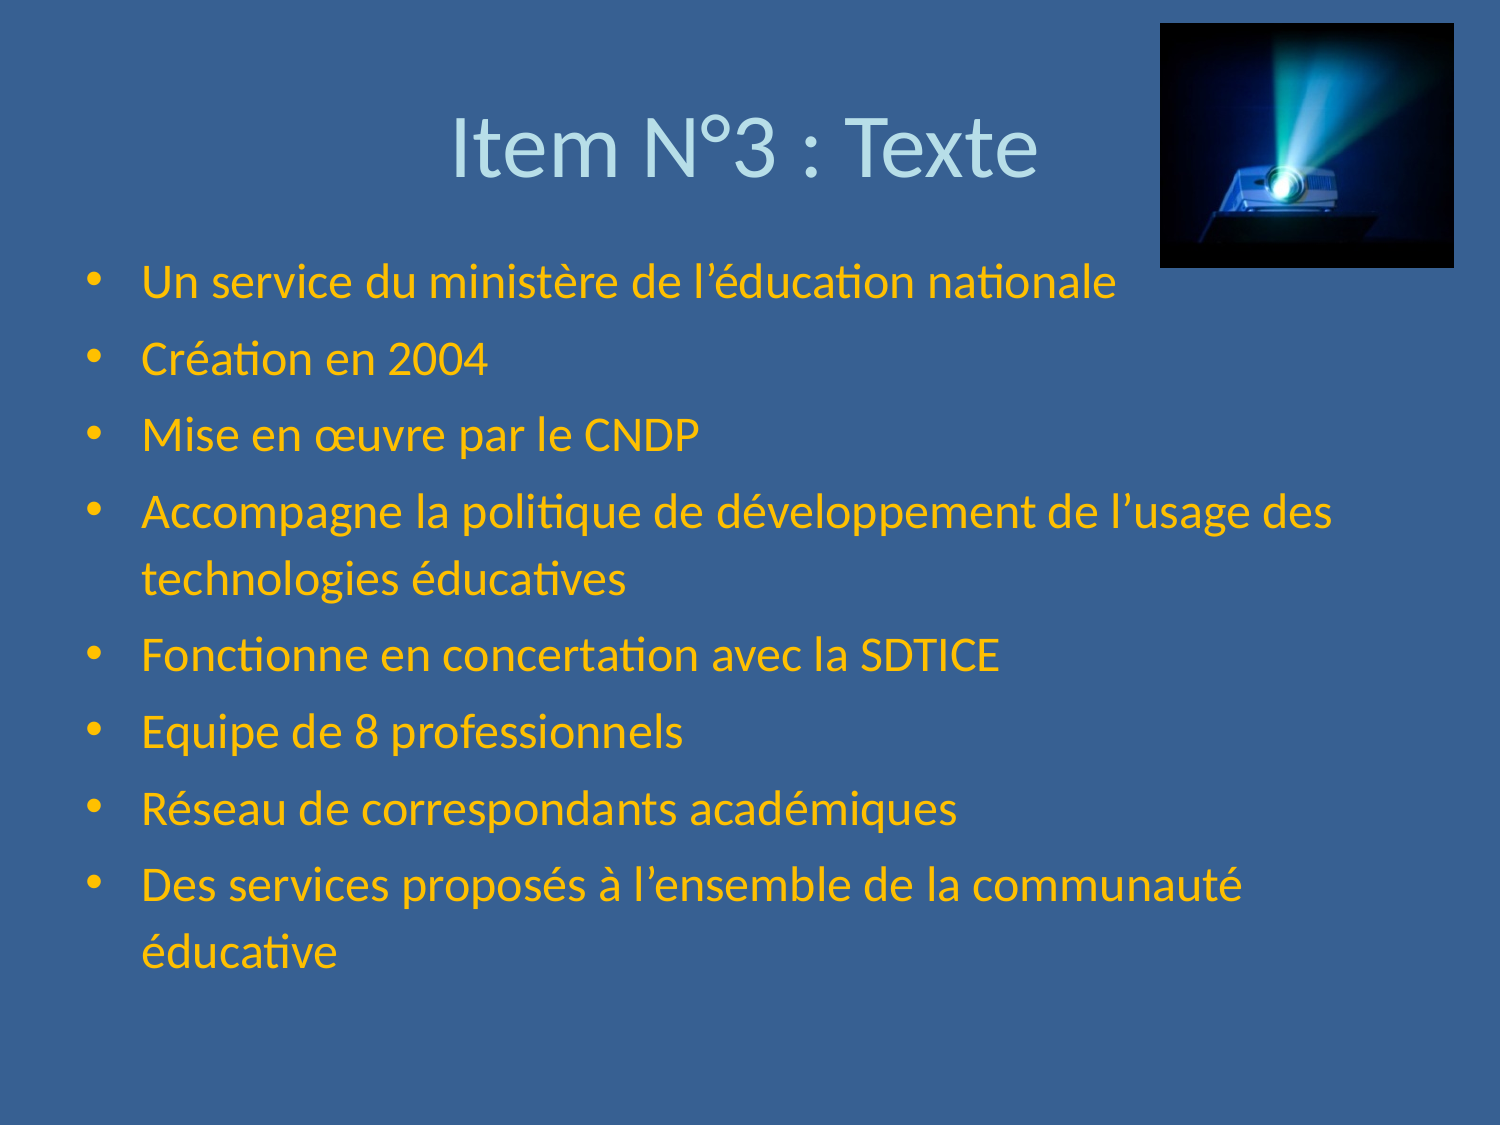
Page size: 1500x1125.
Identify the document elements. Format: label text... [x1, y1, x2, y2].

picture [1159, 23, 1454, 268]
text_box Item N°3 : Texte [70, 46, 1154, 235]
list Un service du ministère de l’éducation nationale Création en 2004 Mise en œuvre par le CNDP Accompagne la politique de développement de l’usage des technologies éducatives Fonctionne en concertation avec la SDTICE Equipe de 8 professionnels Réseau de correspondants académiques Des services proposés à l’ensemble de la communauté éducative [70, 235, 1421, 1050]
